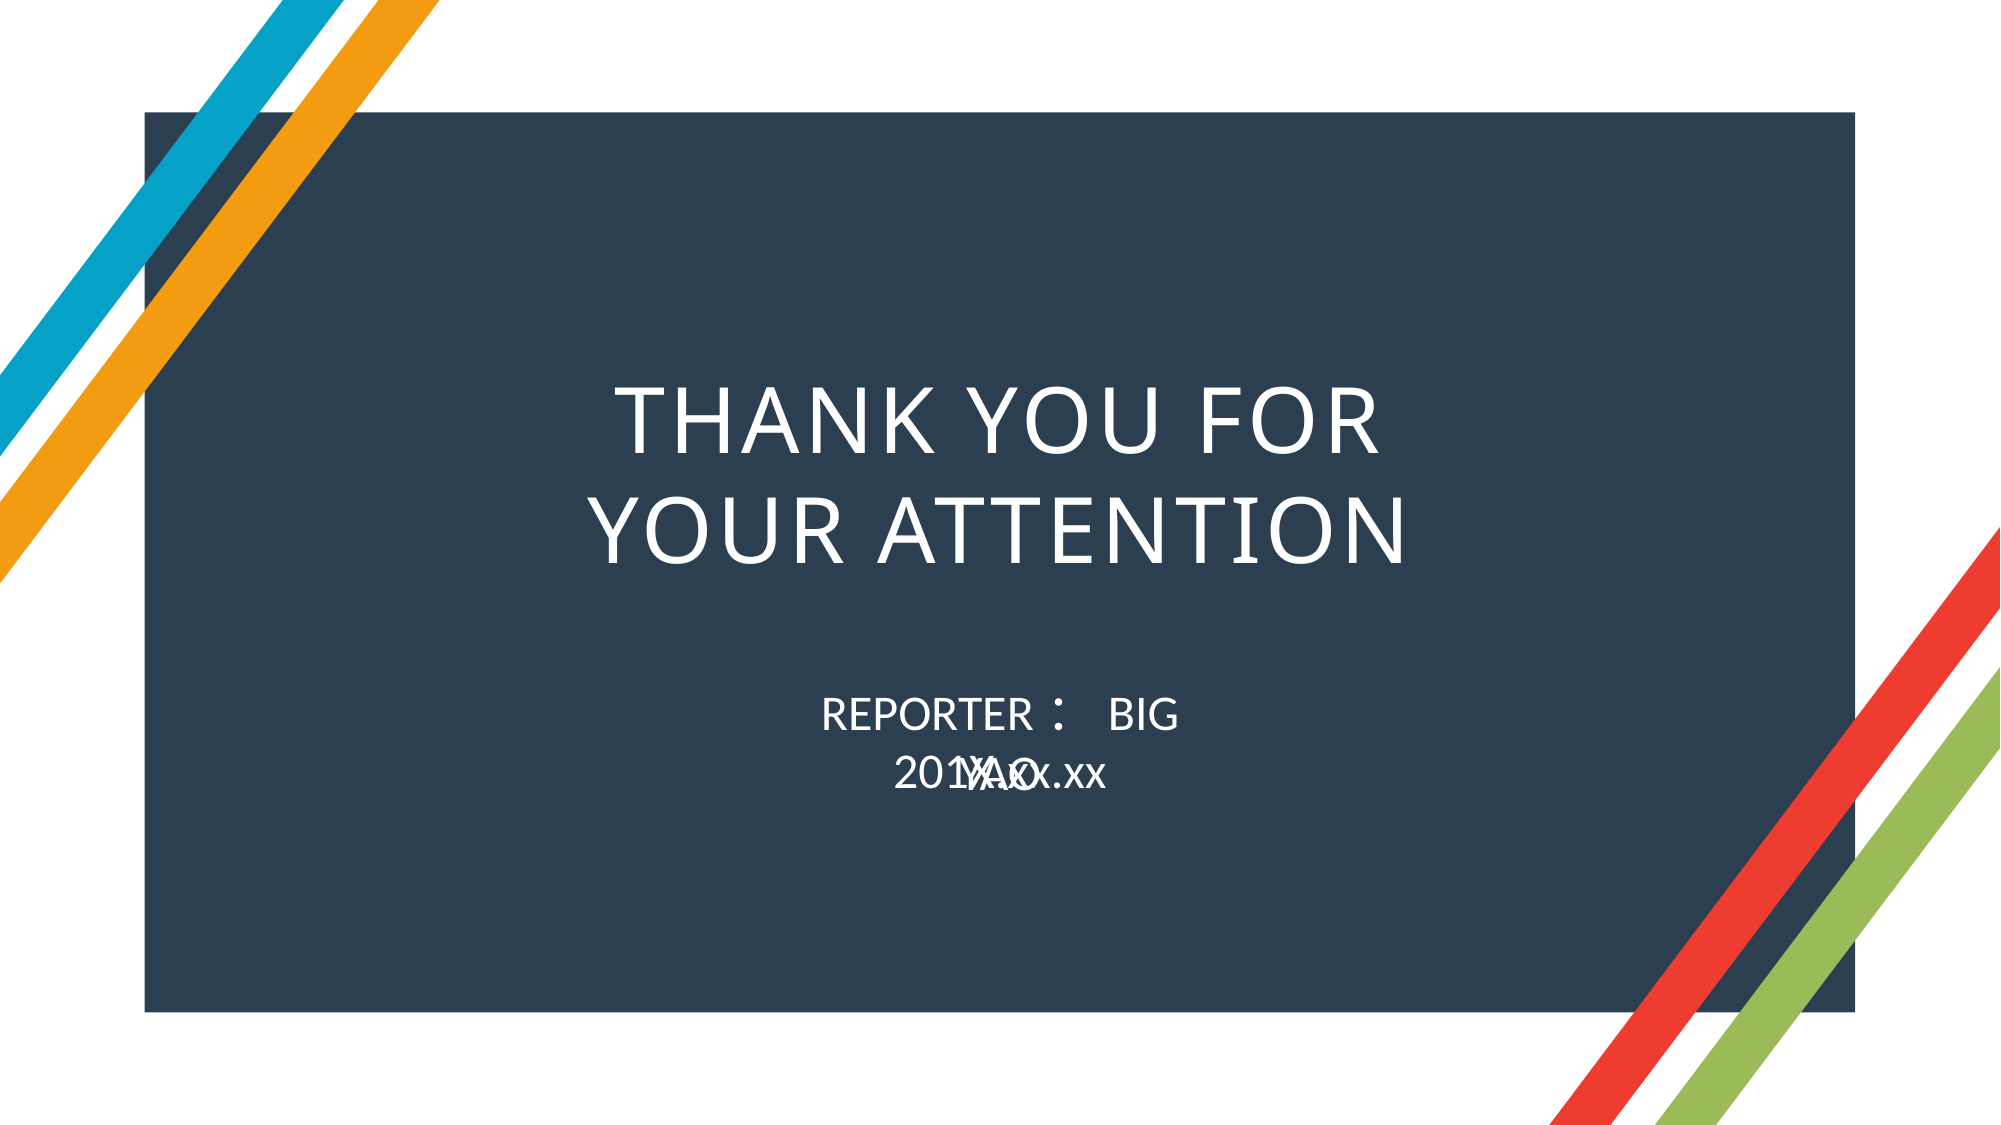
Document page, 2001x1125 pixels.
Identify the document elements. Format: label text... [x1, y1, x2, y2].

text_box [1653, 665, 2000, 1125]
text_box [144, 111, 1856, 1013]
text_box [1548, 525, 2000, 1125]
text_box [0, 0, 441, 586]
text_box 201X.xx.xx [727, 730, 1273, 806]
text_box [0, 0, 346, 459]
text_box THANK YOU FOR YOUR ATTENTION [511, 354, 1489, 589]
text_box REPORTER：BIG YAO [763, 673, 1237, 730]
